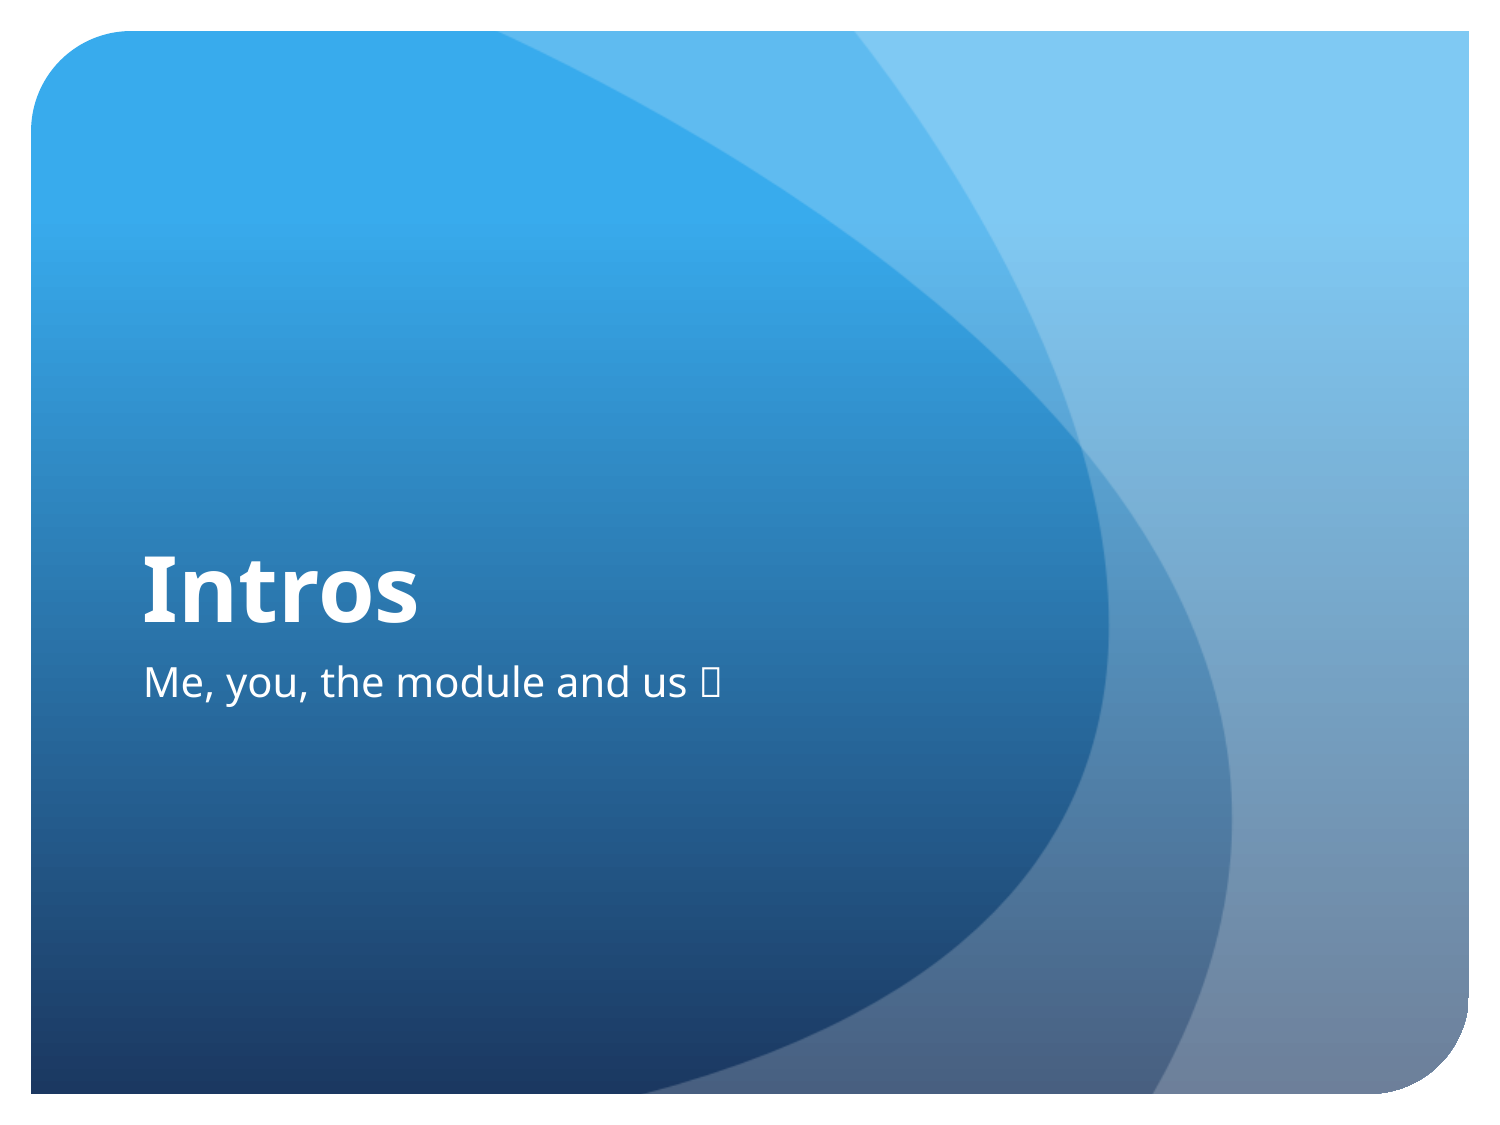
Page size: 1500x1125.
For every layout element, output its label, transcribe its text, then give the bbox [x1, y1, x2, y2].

picture [25, 30, 1474, 1095]
title Intros [127, 425, 1372, 648]
list Me, you, the module and us  [127, 648, 1372, 895]
